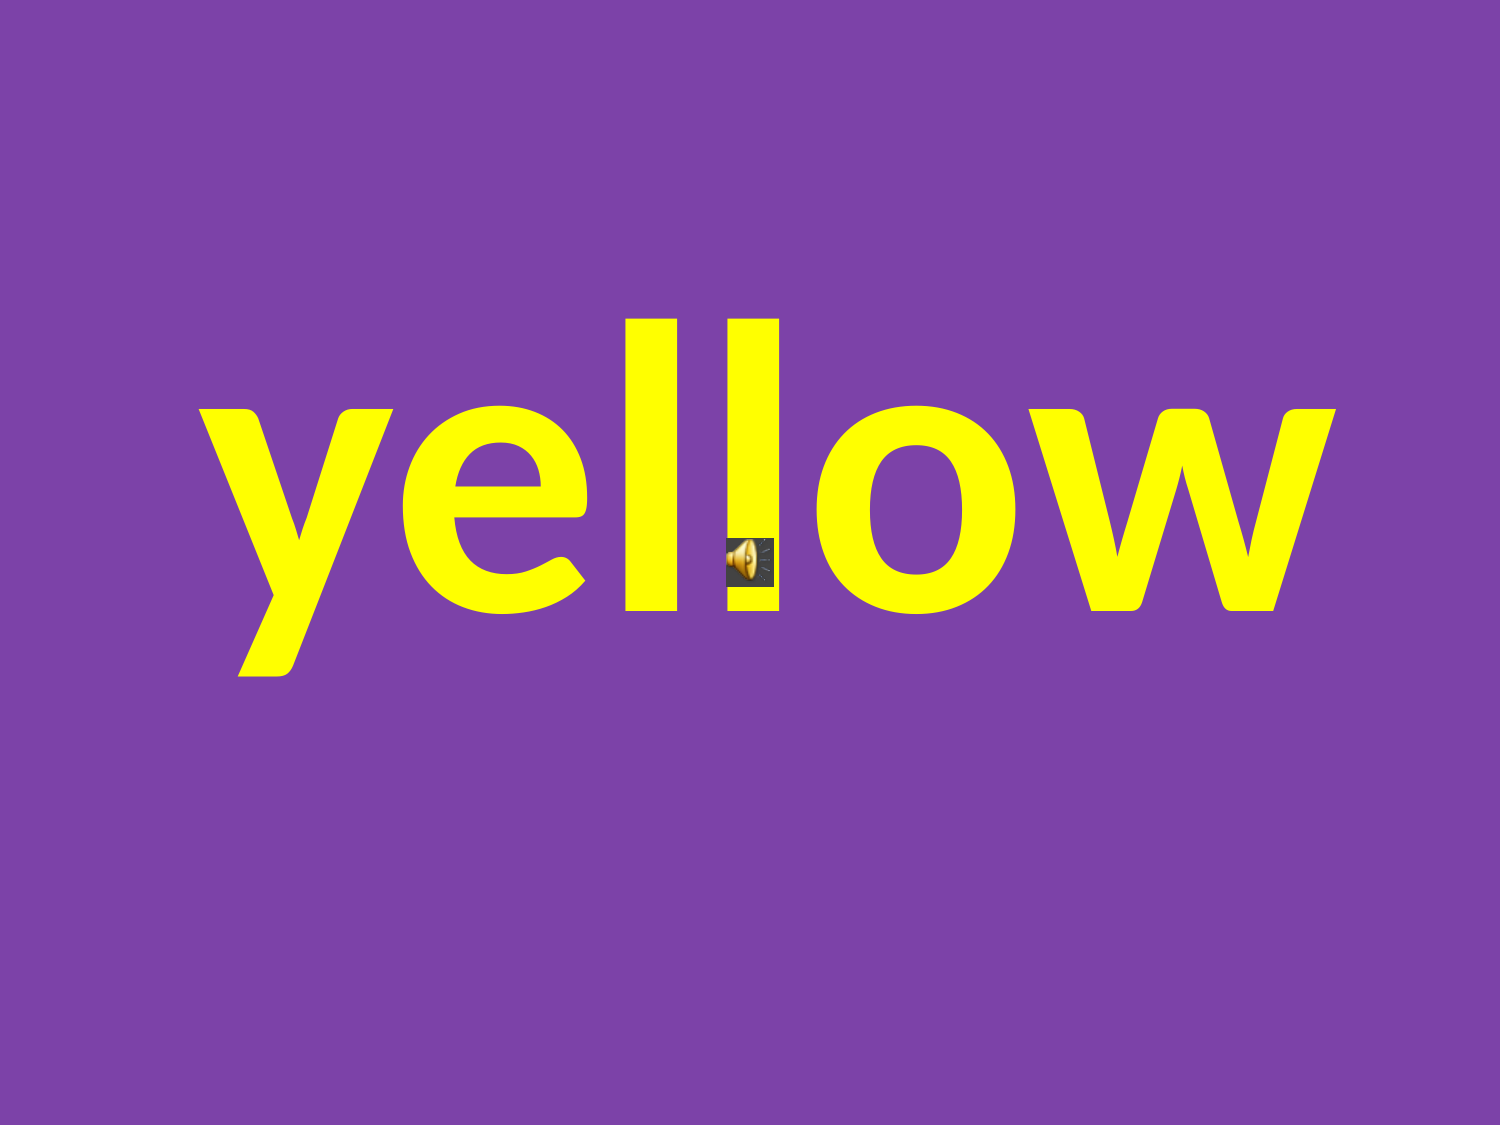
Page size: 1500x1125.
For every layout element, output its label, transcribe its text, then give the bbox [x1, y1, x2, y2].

picture [724, 537, 776, 588]
text_box yellow [112, 187, 1425, 703]
